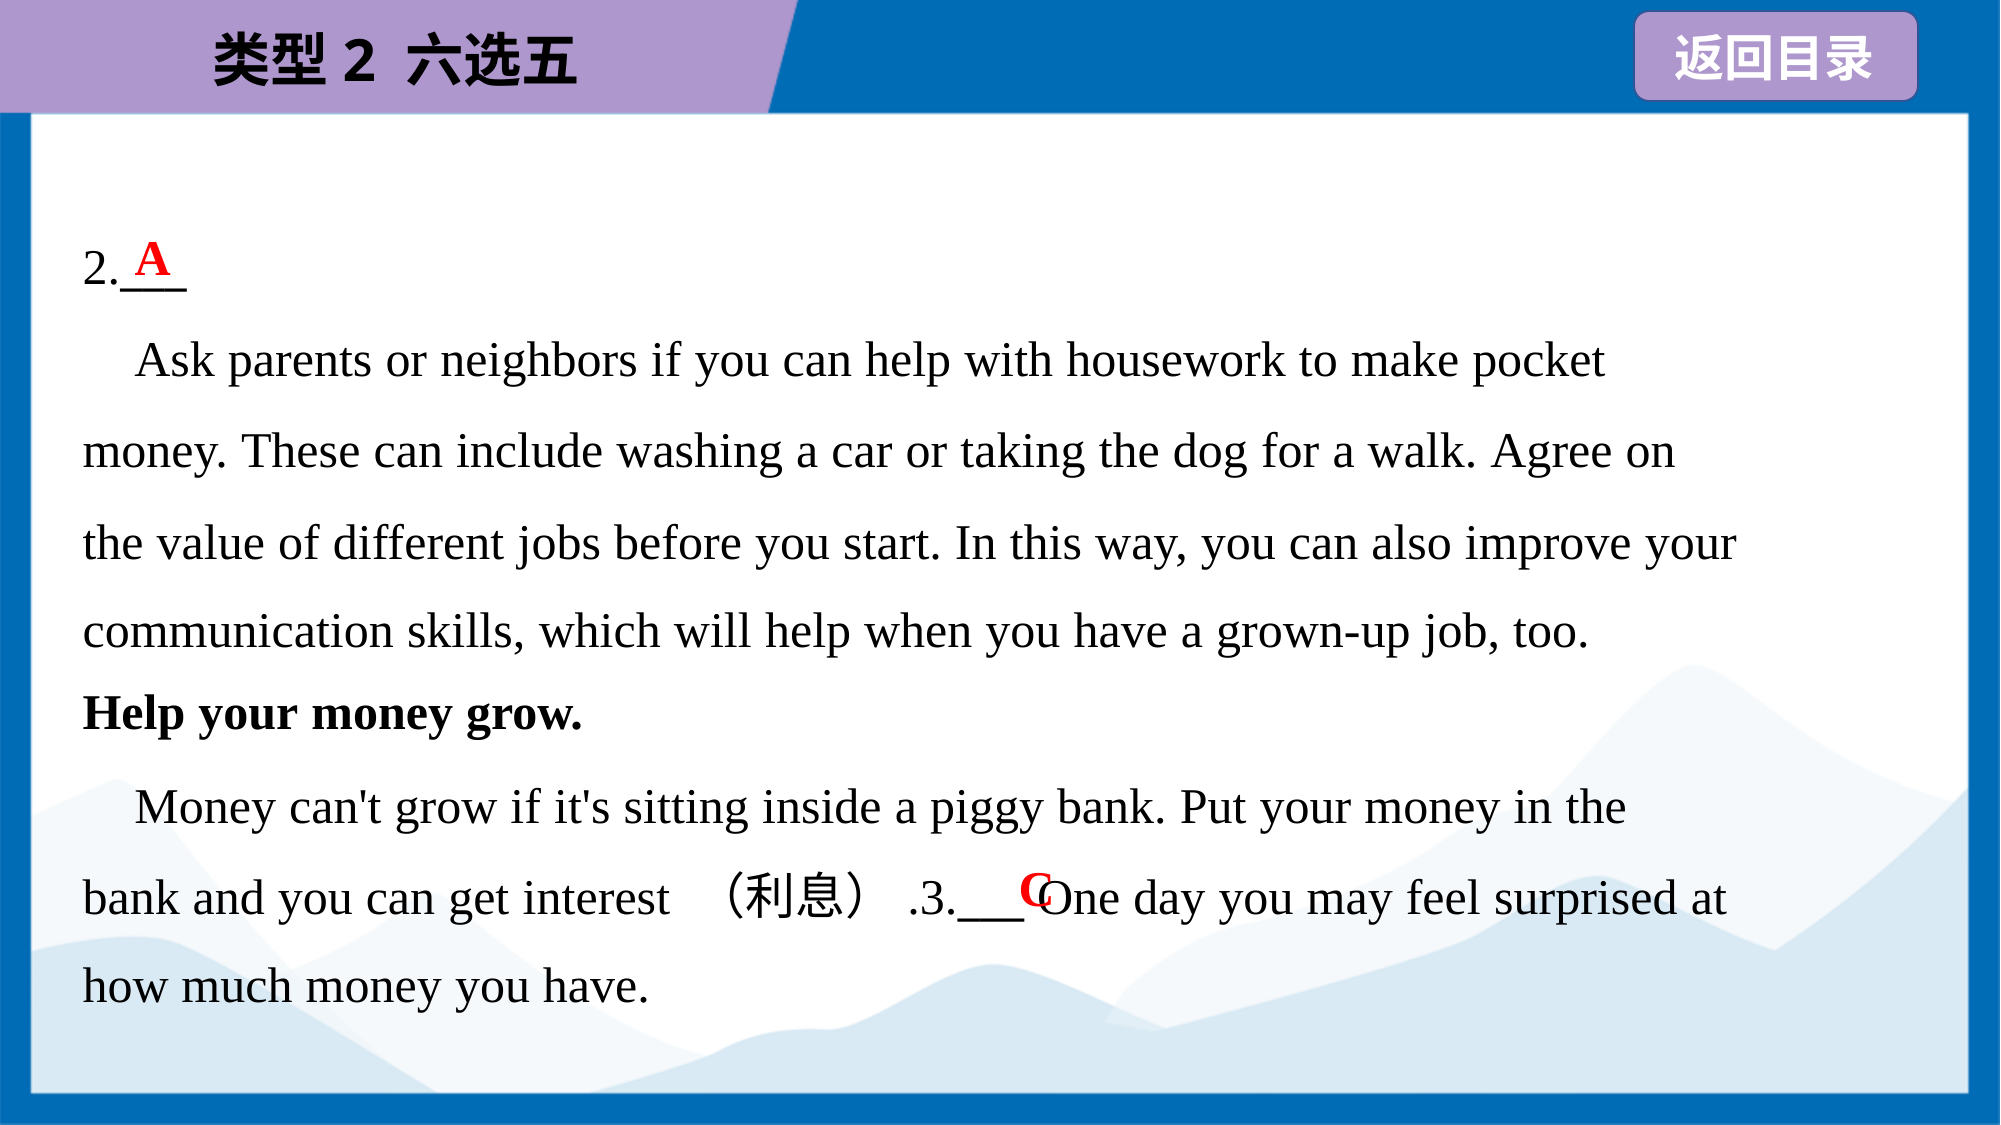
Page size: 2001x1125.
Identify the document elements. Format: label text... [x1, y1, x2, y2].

picture [0, 0, 2000, 1125]
text_box A [116, 198, 189, 277]
text_box C [1000, 828, 1073, 907]
text_box 2.___ Ask parents or neighbors if you can help with housework to make pocket money. These can include washing a car or taking the dog for a walk. Agree on the value of different jobs before you start. In this way, you can also improve your communication skills, which will help when you have a grown-up job, too. [82, 202, 1917, 648]
text_box Help your money grow. [82, 652, 1917, 731]
text_box Money can't grow if it's sitting inside a piggy bank. Put your money in the bank and you can get interest （利息）.3.___ One day you may feel surprised at how much money you have. [82, 741, 1917, 1003]
